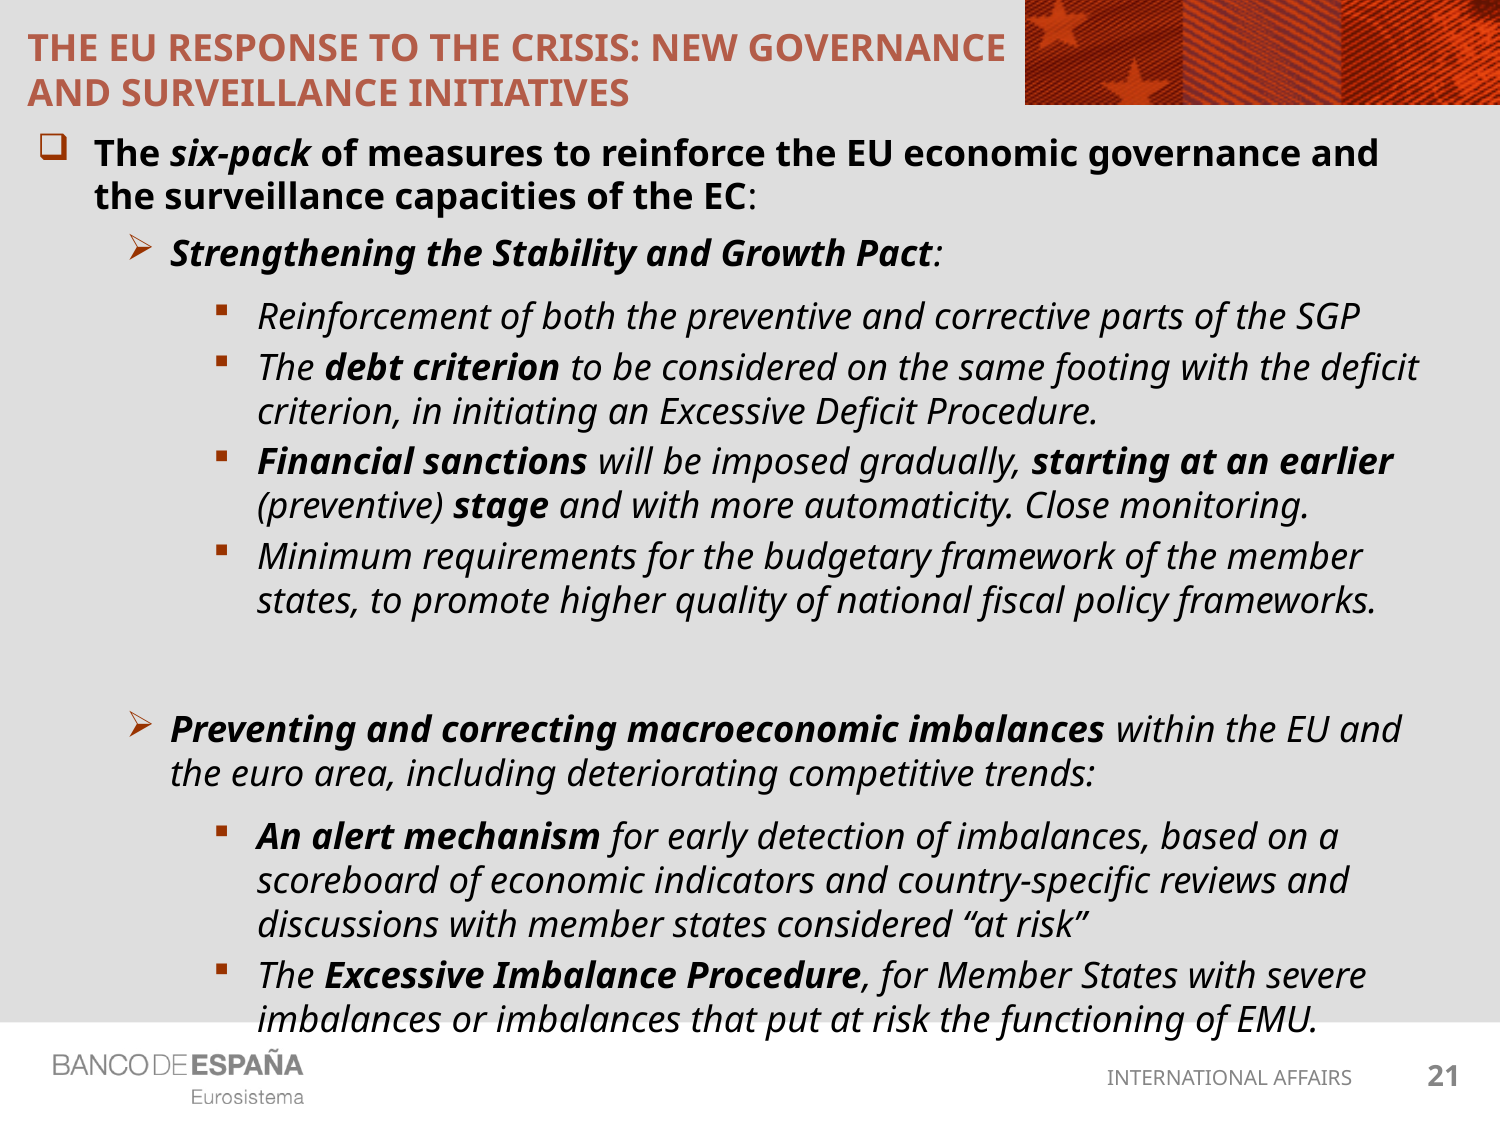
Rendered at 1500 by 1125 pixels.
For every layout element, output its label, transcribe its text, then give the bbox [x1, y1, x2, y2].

picture [1041, 0, 1500, 105]
picture [53, 1048, 304, 1104]
list The six-pack of measures to reinforce the EU economic governance and the surveillance capacities of the EC: Strengthening the Stability and Growth Pact: Reinforcement of both the preventive and corrective parts of the SGP The debt criterion to be considered on the same footing with the deficit criterion, in initiating an Excessive Deficit Procedure. Financial sanctions will be imposed gradually, starting at an earlier (preventive) stage and with more automaticity. Close monitoring. Minimum requirements for the budgetary framework of the member states, to promote higher quality of national fiscal policy frameworks. Preventing and correcting macroeconomic imbalances within the EU and the euro area, including deteriorating competitive trends: An alert mechanism for early detection of imbalances, based on a scoreboard of economic indicators and country-specific reviews and discussions with member states considered “at risk” The Excessive Imbalance Procedure, for Member States with severe imbalances or imbalances that put at risk the functioning of EMU. [22, 121, 1461, 1031]
title THE EU RESPONSE TO THE CRISIS: NEW GOVERNANCE AND SURVEILLANCE INITIATIVES [11, 0, 1041, 139]
slide_number 21 [1390, 1049, 1477, 1104]
